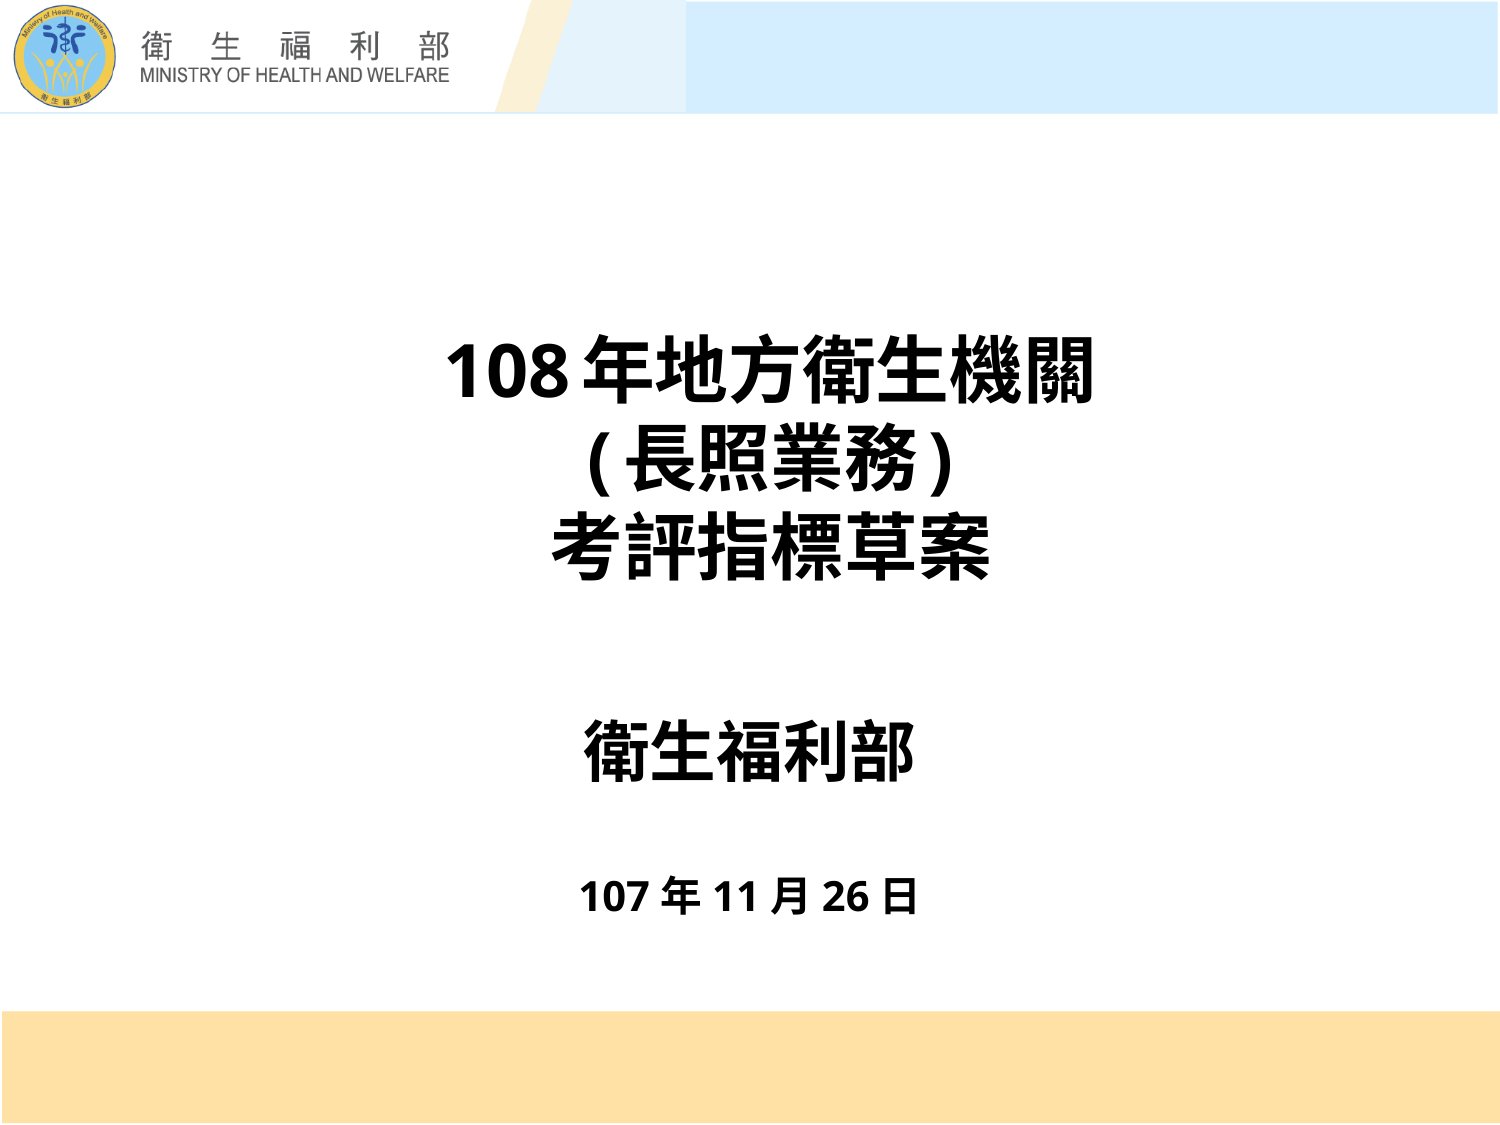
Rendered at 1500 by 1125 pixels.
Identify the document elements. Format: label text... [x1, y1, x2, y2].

picture [0, 0, 686, 112]
text_box 衛生福利部 107年11月26日 [230, 702, 1270, 928]
title 108年地方衛生機關 (長照業務) 考評指標草案 [23, 314, 1500, 598]
